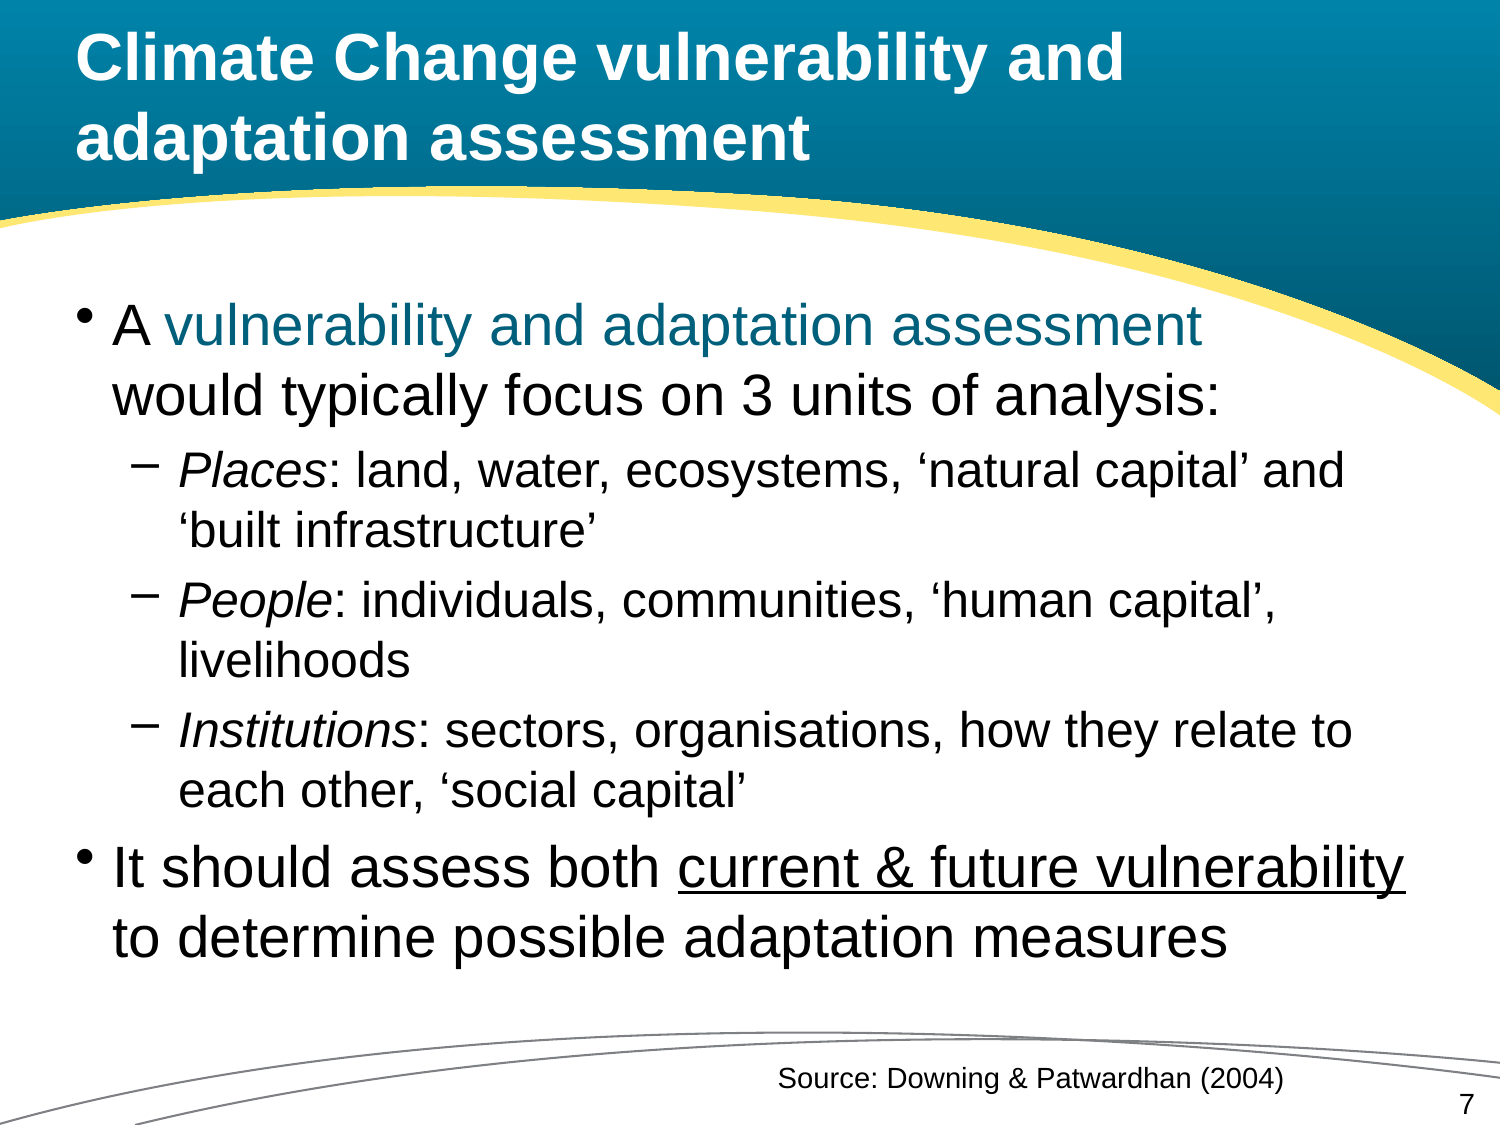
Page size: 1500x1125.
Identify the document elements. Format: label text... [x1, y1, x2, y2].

text_box Source: Downing & Patwardhan (2004) [512, 1051, 1300, 1102]
list A vulnerability and adaptation assessment would typically focus on 3 units of analysis: Places: land, water, ecosystems, ‘natural capital’ and ‘built infrastructure’ People: individuals, communities, ‘human capital’, livelihoods Institutions: sectors, organisations, how they relate to each other, ‘social capital’ It should assess both current & future vulnerability to determine possible adaptation measures [74, 287, 1426, 1076]
title Climate Change vulnerability and adaptation assessment [74, 0, 1476, 188]
slide_number 7 [1124, 1084, 1476, 1113]
